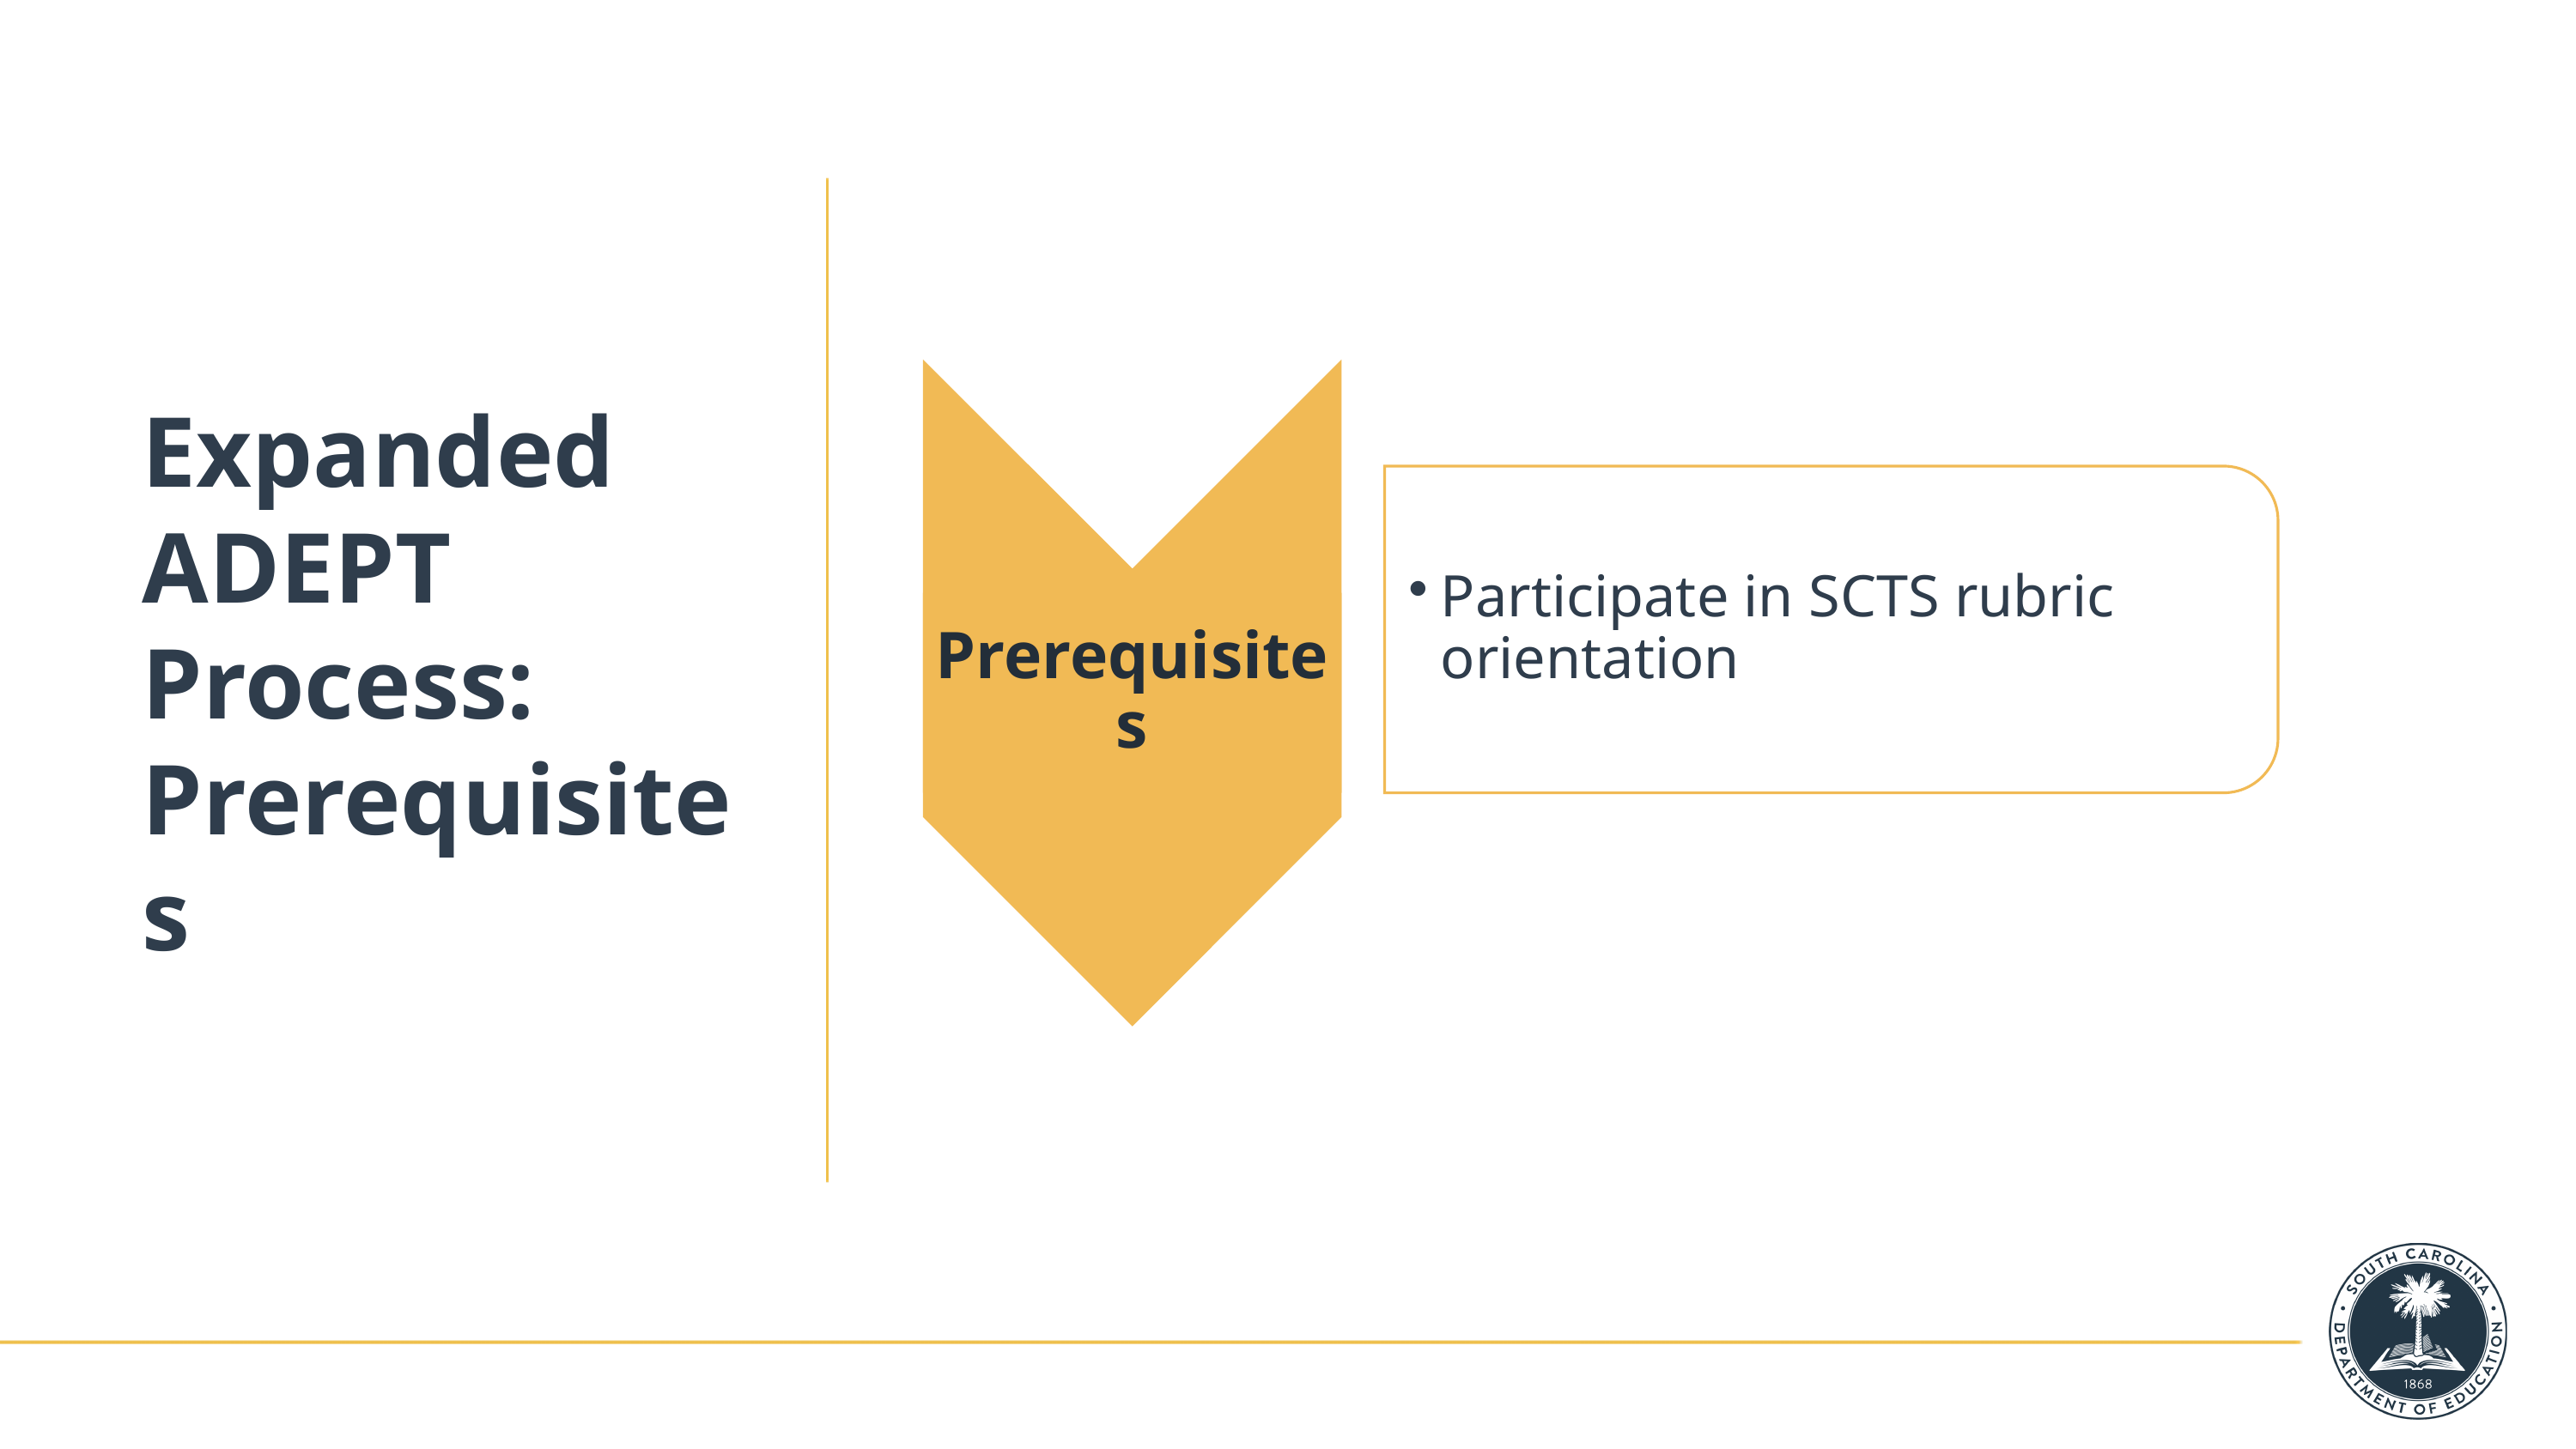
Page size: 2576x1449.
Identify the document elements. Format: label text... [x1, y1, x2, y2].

title Expanded ADEPT Process: Prerequisites [129, 178, 785, 1183]
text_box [1383, 465, 2279, 794]
picture [2329, 1243, 2507, 1420]
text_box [922, 359, 1342, 1027]
